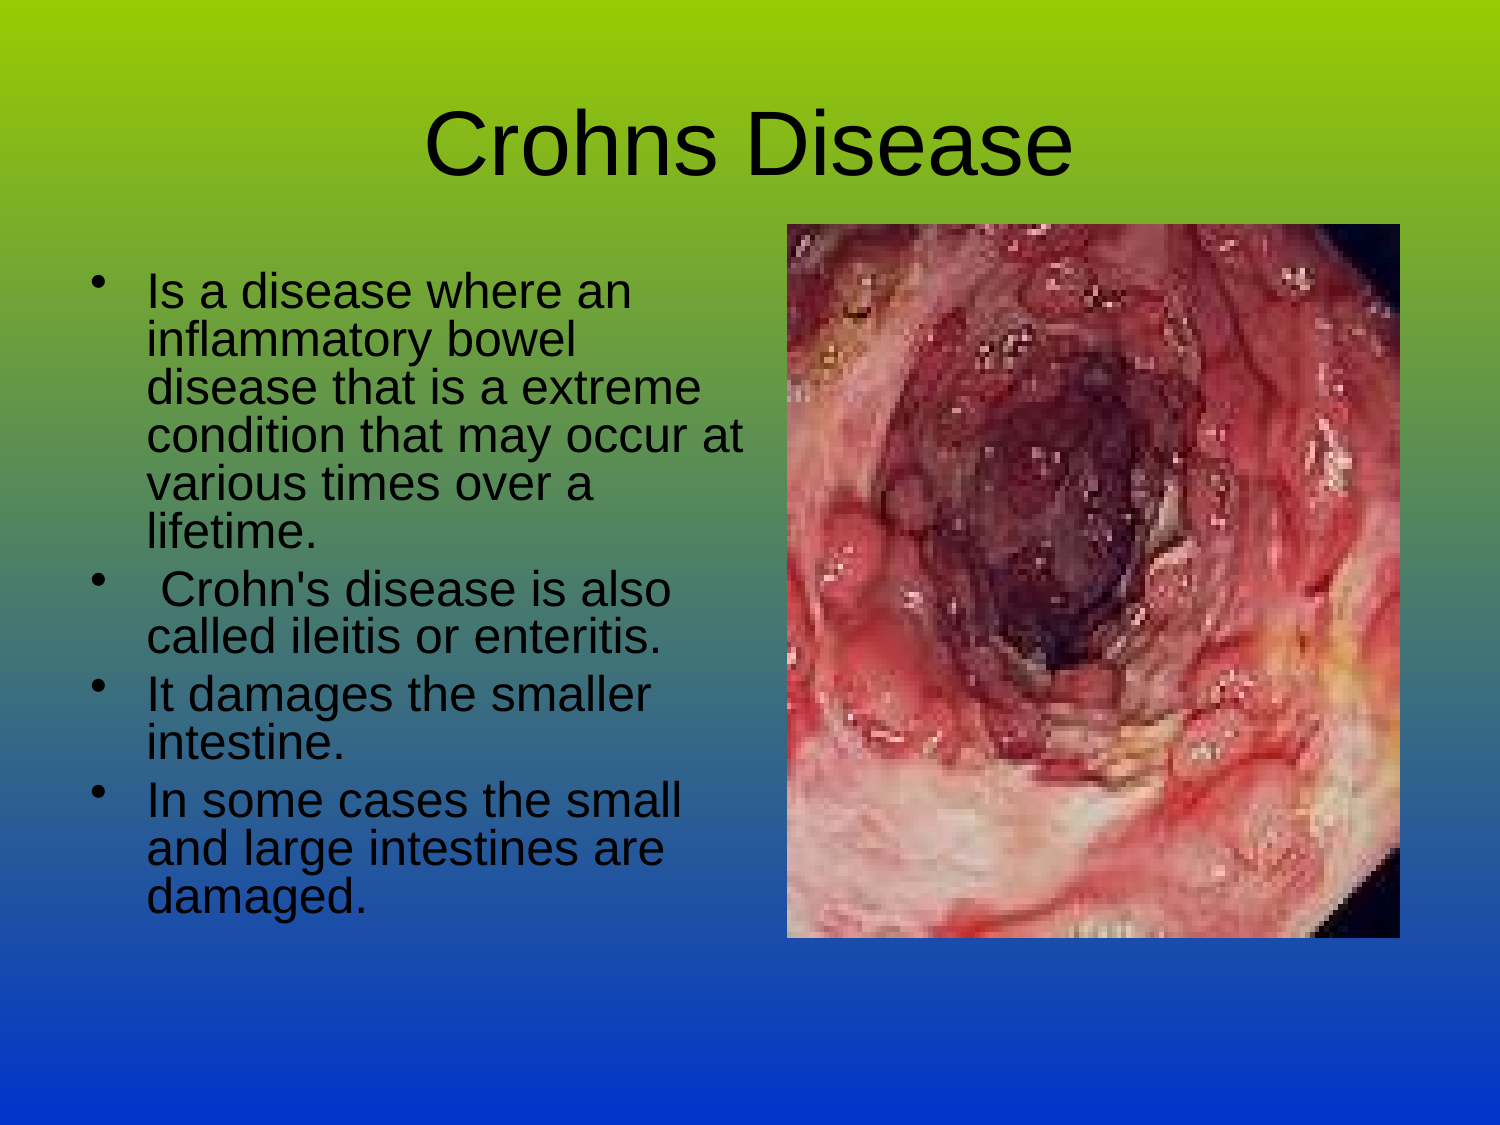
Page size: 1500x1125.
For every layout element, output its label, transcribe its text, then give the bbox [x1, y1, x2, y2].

list Is a disease where an inflammatory bowel disease that is a extreme condition that may occur at various times over a lifetime. Crohn's disease is also called ileitis or enteritis. It damages the smaller intestine. In some cases the small and large intestines are damaged. [74, 262, 776, 1006]
picture [787, 224, 1401, 938]
title Crohns Disease [74, 44, 1426, 233]
